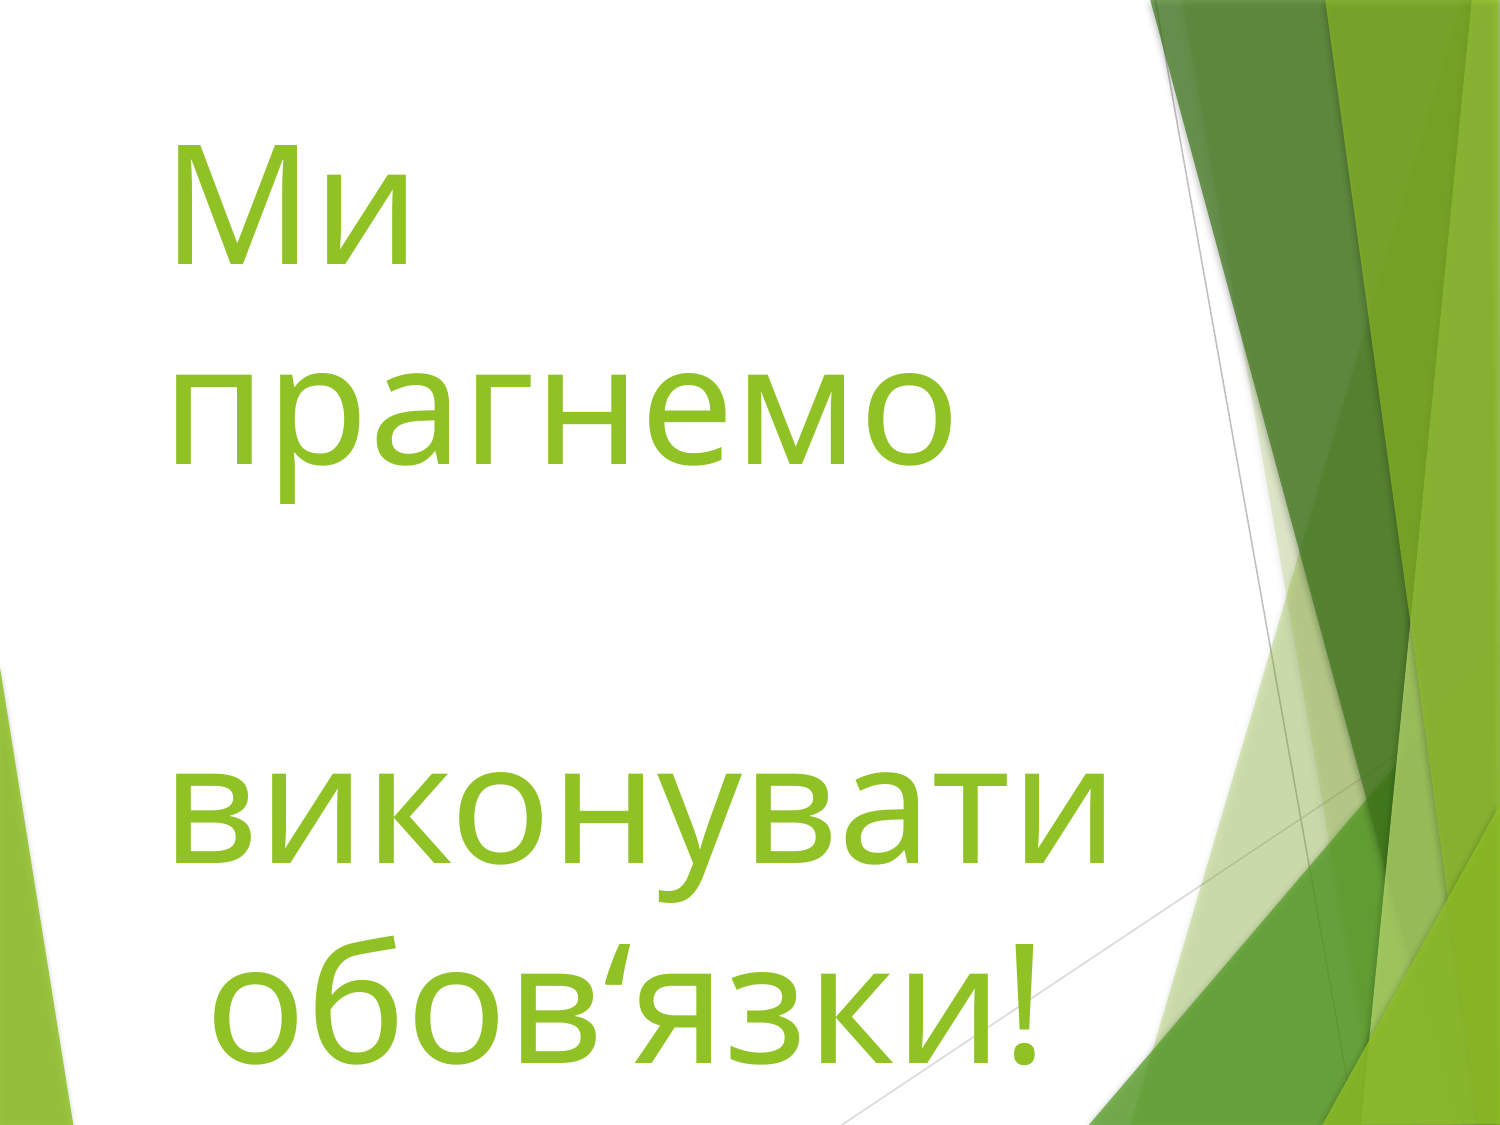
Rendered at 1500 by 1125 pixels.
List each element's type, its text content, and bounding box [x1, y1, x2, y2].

title Ми прагнемо виконувати обов‘язки! 3 - А [147, 90, 1189, 307]
